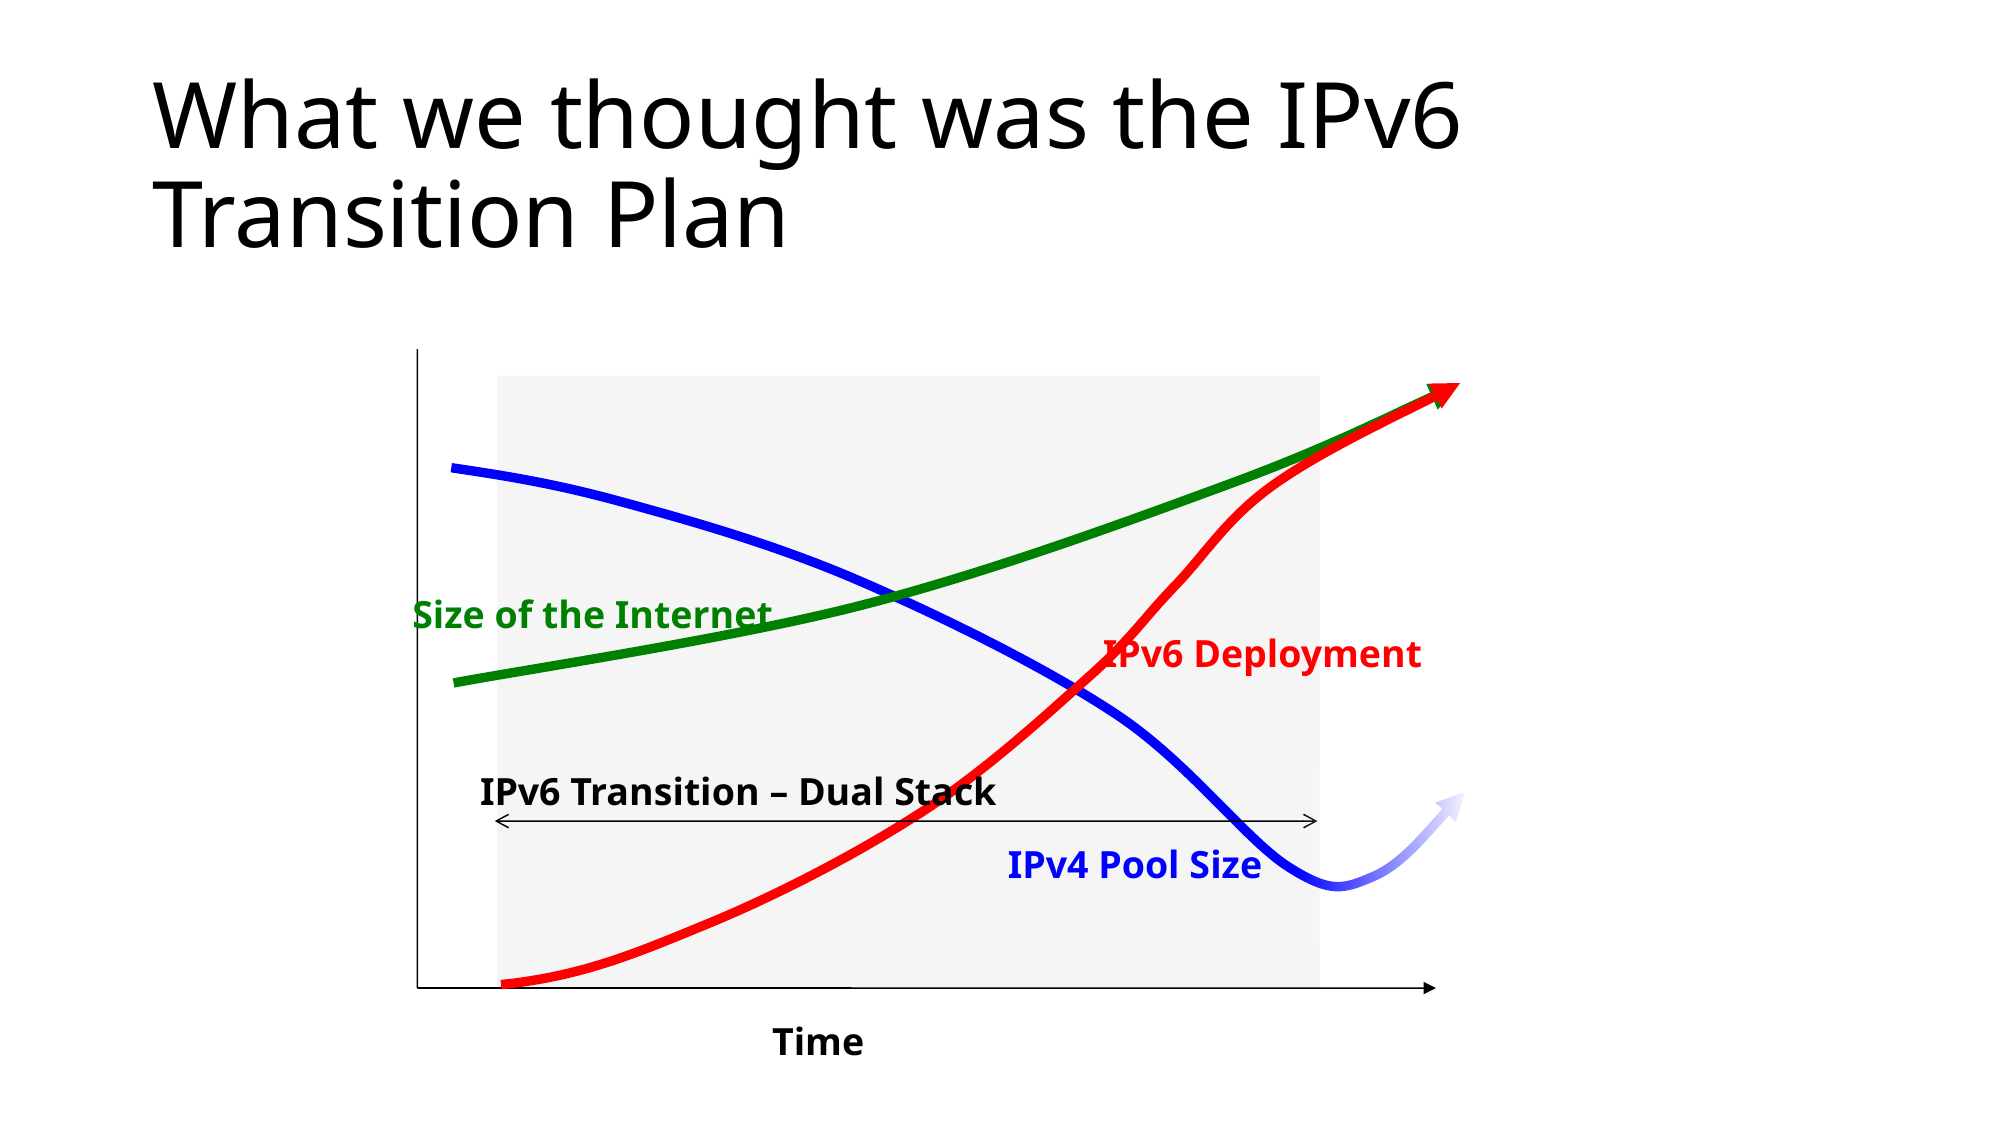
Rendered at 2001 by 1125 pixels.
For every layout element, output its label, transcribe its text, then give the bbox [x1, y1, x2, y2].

title What we thought was the IPv6 Transition Plan [137, 59, 1863, 278]
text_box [417, 349, 1473, 1071]
